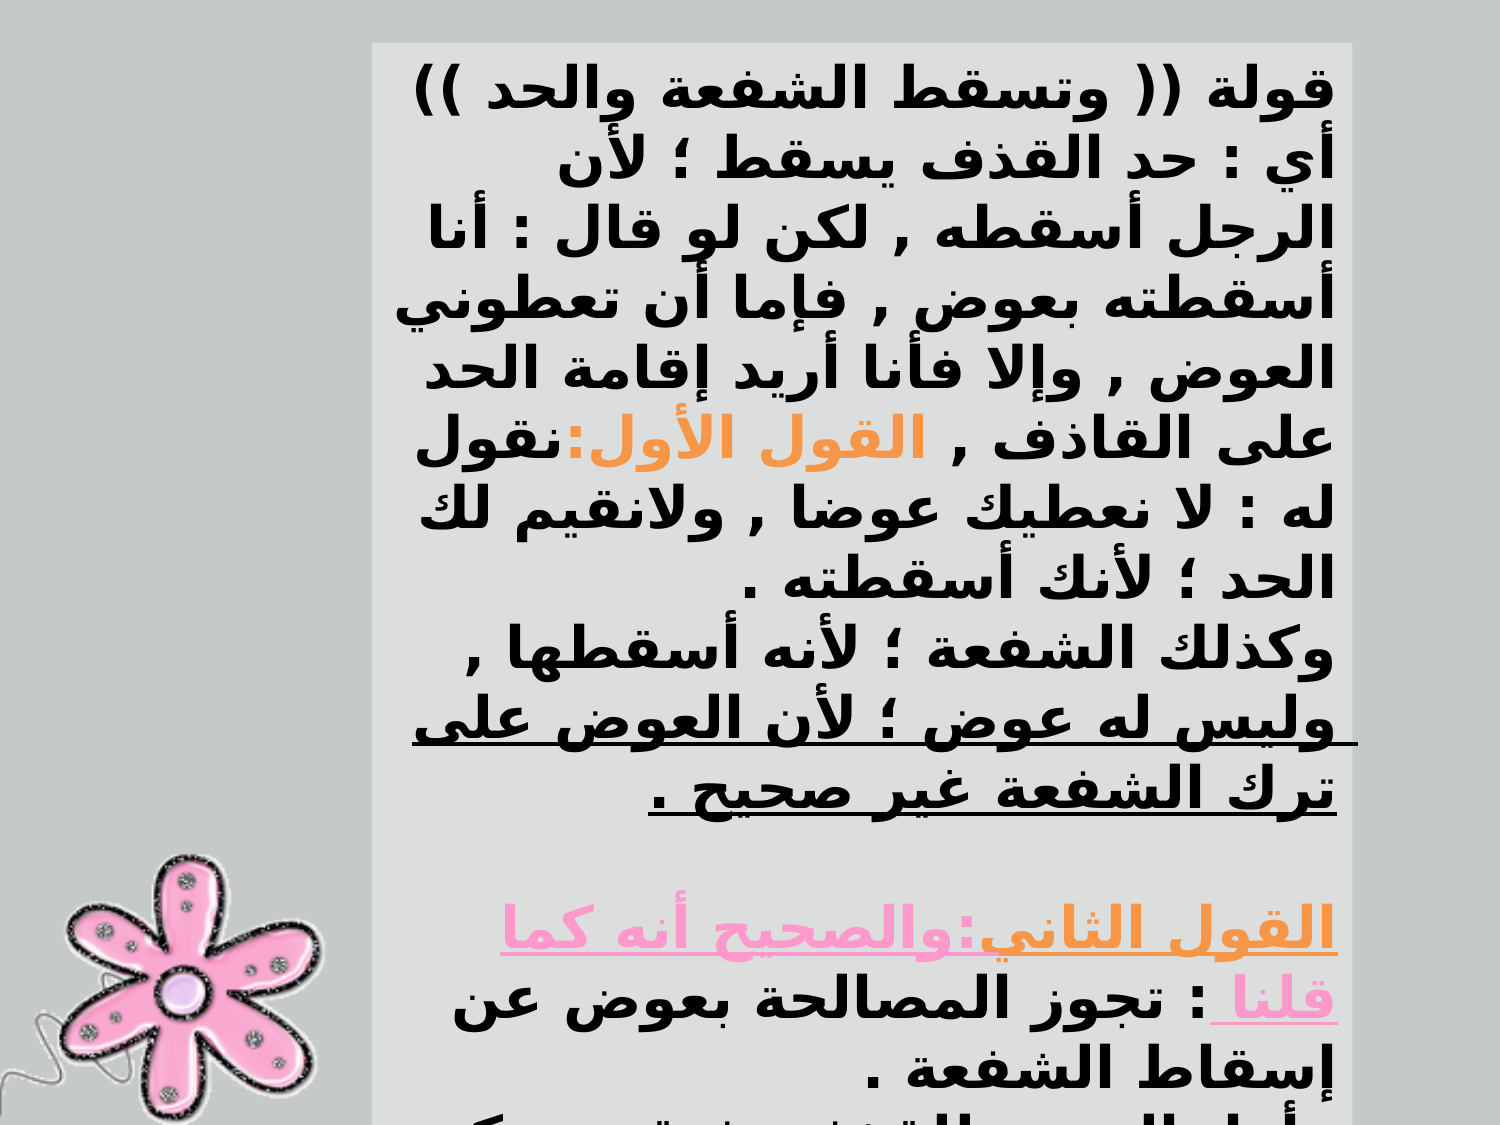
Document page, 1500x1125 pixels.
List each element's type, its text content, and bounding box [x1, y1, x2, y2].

picture [0, 0, 1500, 1125]
text_box قولة (( وتسقط الشفعة والحد )) أي : حد القذف يسقط ؛ لأن الرجل أسقطه , لكن لو قال : أنا أسقطته بعوض , فإما أن تعطوني العوض , وإلا فأنا أريد إقامة الحد على القاذف , القول الأول:نقول له : لا نعطيك عوضا , ولانقيم لك الحد ؛ لأنك أسقطته . وكذلك الشفعة ؛ لأنه أسقطها , وليس له عوض ؛ لأن العوض على ترك الشفعة غير صحيح . القول الثاني:والصحيح أنه كما قلنا : تجوز المصالحة بعوض عن إسقاط الشفعة . وأما بالنسبة للقذف فتقدم حكم الصلح عنه , لكن للمقذوف أن يطالب بحقه إذا علم أن الصلح غير صحيح ؛ لأنه أسقطه بناء على أن الصلح صحيح وأنه سيأخذ عوضا عنه , فإذا لم يكن هناك عوض فلا يمكن أن يفوت حقه بالمطالبة بحد القاذف . [371, 42, 1353, 1125]
